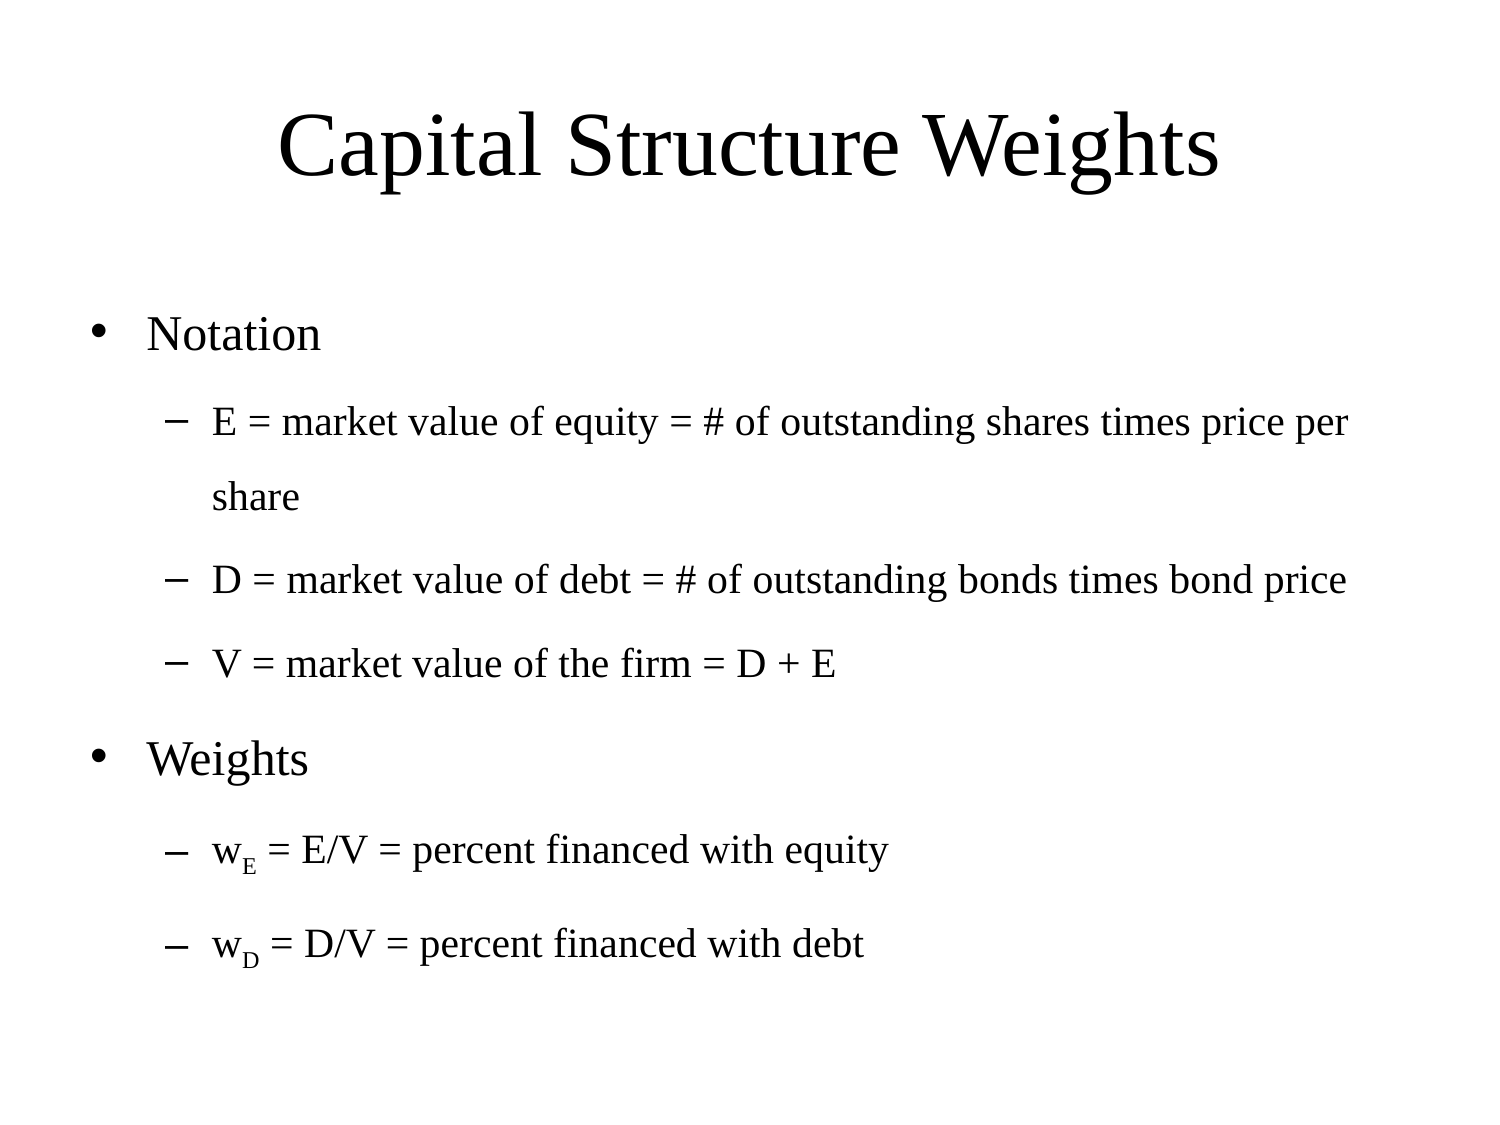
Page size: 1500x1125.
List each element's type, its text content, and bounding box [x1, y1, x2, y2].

title Capital Structure Weights [75, 45, 1425, 233]
list Notation E = market value of equity = # of outstanding shares times price per share D = market value of debt = # of outstanding bonds times bond price V = market value of the firm = D + E Weights wE = E/V = percent financed with equity wD = D/V = percent financed with debt [75, 262, 1425, 1005]
